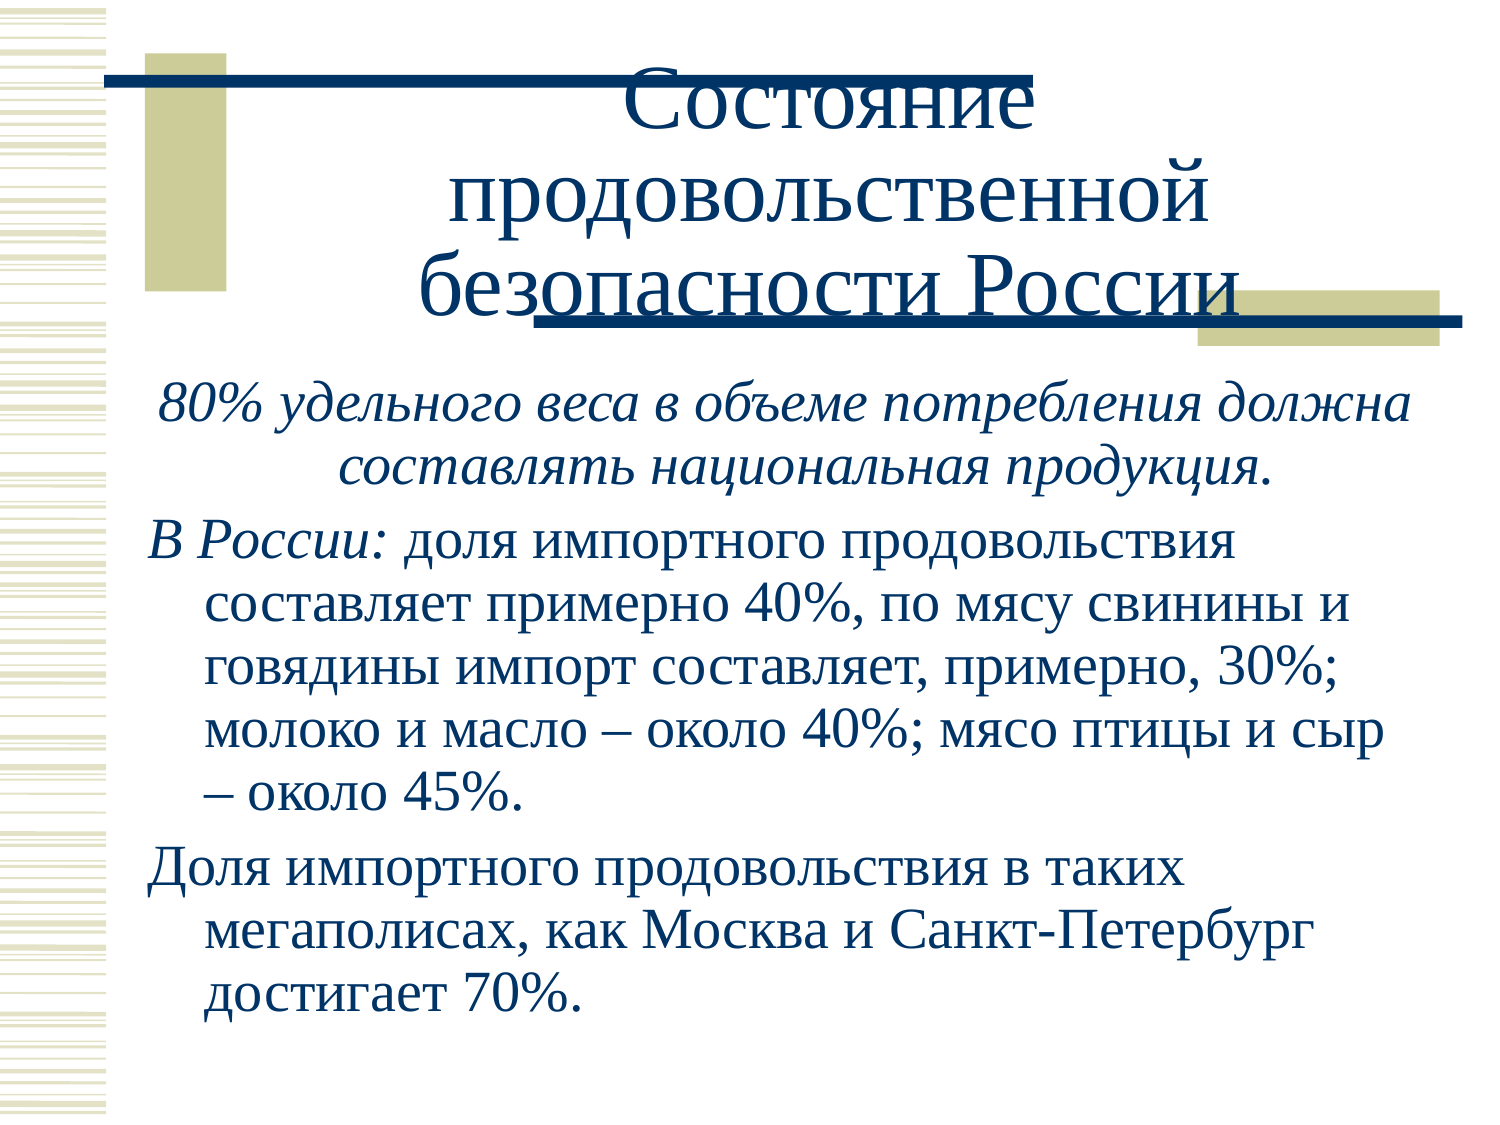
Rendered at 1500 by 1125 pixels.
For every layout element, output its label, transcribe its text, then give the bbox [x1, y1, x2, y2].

title Состояние продовольственной безопасности России [225, 99, 1436, 288]
list 80% удельного веса в объеме потребления должна составлять национальная продукция. В России: доля импортного продовольствия составляет примерно 40%, по мясу свинины и говядины импорт составляет, примерно, 30%; молоко и масло – около 40%; мясо птицы и сыр – около 45%. Доля импортного продовольствия в таких мегаполисах, как Москва и Санкт-Петербург достигает 70%. [132, 363, 1439, 1000]
